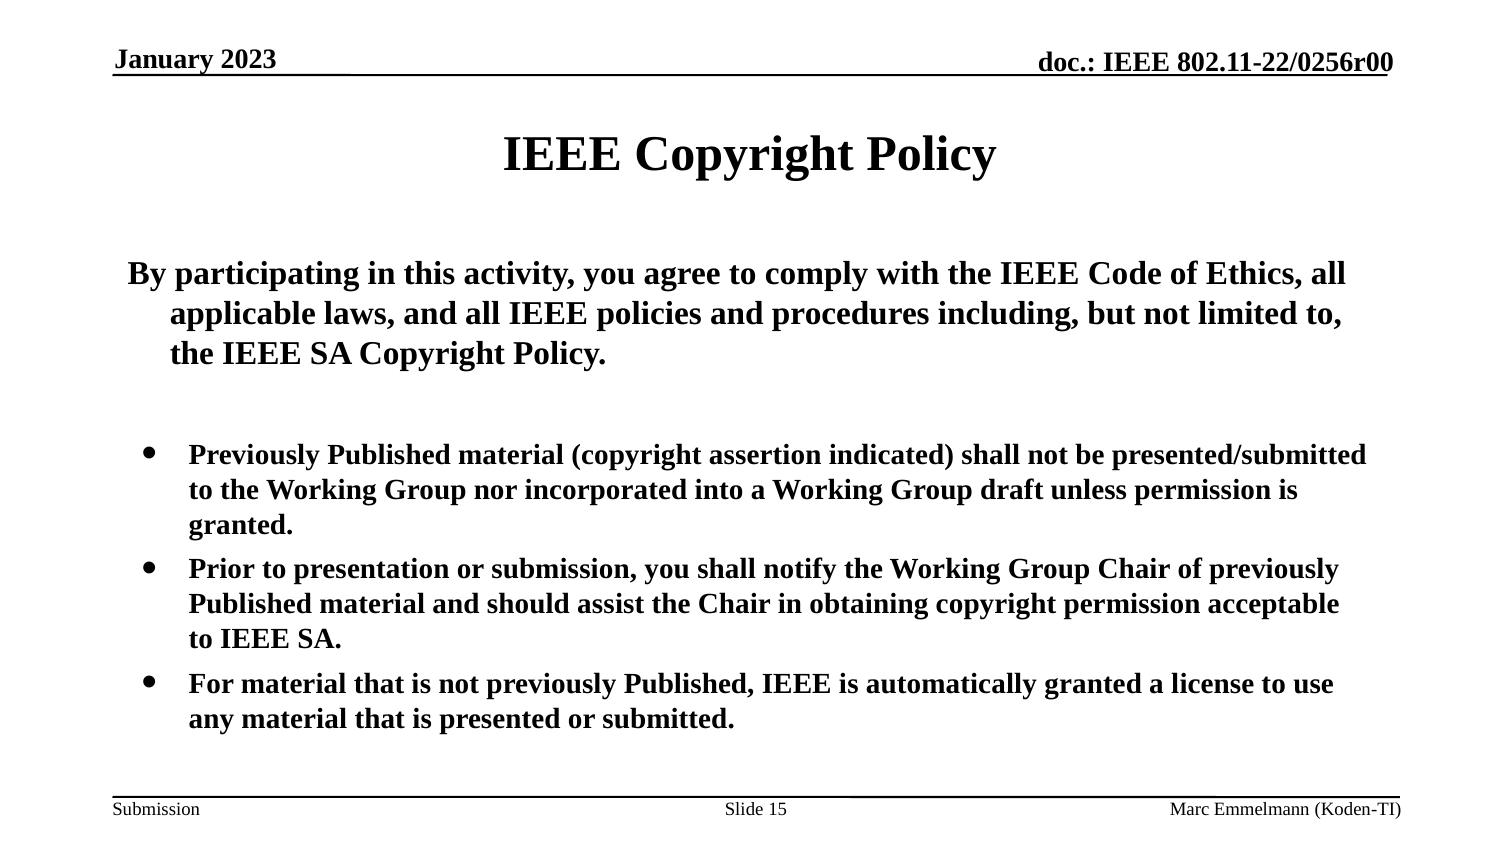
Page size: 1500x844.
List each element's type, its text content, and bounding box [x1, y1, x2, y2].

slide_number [114, 40, 423, 75]
slide_number Slide 15 [712, 796, 800, 842]
list By participating in this activity, you agree to comply with the IEEE Code of Ethics, all applicable laws, and all IEEE policies and procedures including, but not limited to, the IEEE SA Copyright Policy. Previously Published material (copyright assertion indicated) shall not be presented/submitted to the Working Group nor incorporated into a Working Group draft unless permission is granted. Prior to presentation or submission, you shall notify the Working Group Chair of previously Published material and should assist the Chair in obtaining copyright permission acceptable to IEEE SA. For material that is not previously Published, IEEE is automatically granted a license to use any material that is presented or submitted. [112, 243, 1388, 751]
title IEEE Copyright Policy [112, 84, 1388, 216]
footer Marc Emmelmann (Koden-TI) [878, 796, 1402, 820]
